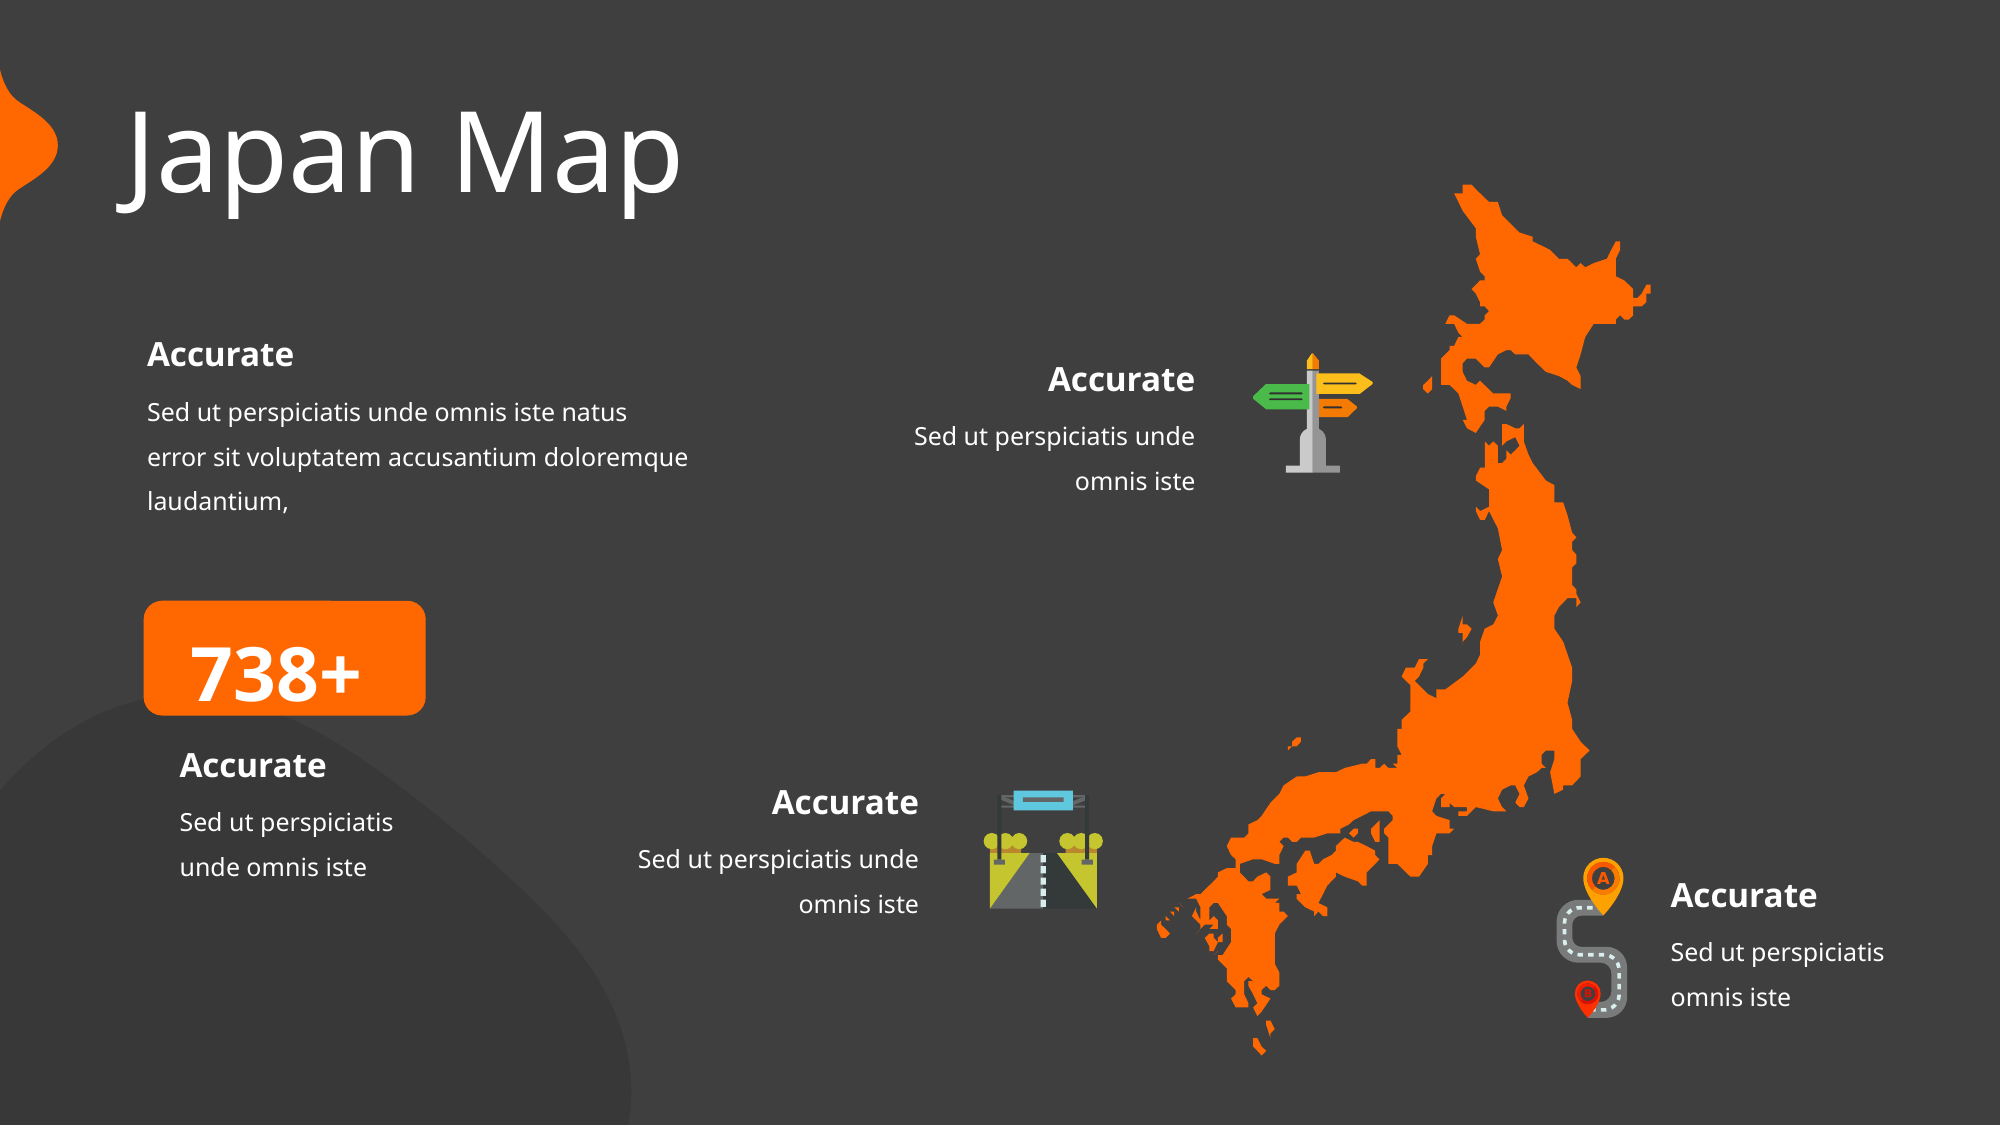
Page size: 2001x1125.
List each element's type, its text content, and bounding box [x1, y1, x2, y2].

text_box Accurate [917, 330, 1156, 406]
list Japan Map [110, 87, 1430, 277]
text_box Accurate [132, 306, 426, 381]
text_box Accurate [1655, 847, 1949, 922]
text_box 738+ [133, 574, 421, 725]
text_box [983, 790, 1104, 909]
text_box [1252, 353, 1373, 473]
text_box [421, 605, 427, 711]
text_box Accurate [641, 754, 934, 829]
text_box Sed ut perspiciatis omnis iste [1655, 922, 1924, 1020]
text_box Sed ut perspiciatis unde omnis iste [892, 398, 1156, 503]
text_box Sed ut perspiciatis unde omnis iste natus error sit voluptatem accusantium doloremque laudantium, [132, 373, 705, 524]
text_box Sed ut perspiciatis unde omnis iste [616, 821, 935, 926]
text_box Accurate [164, 716, 458, 791]
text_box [1556, 857, 1628, 1018]
text_box Sed ut perspiciatis unde omnis iste [164, 791, 442, 889]
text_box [1156, 184, 1651, 1056]
